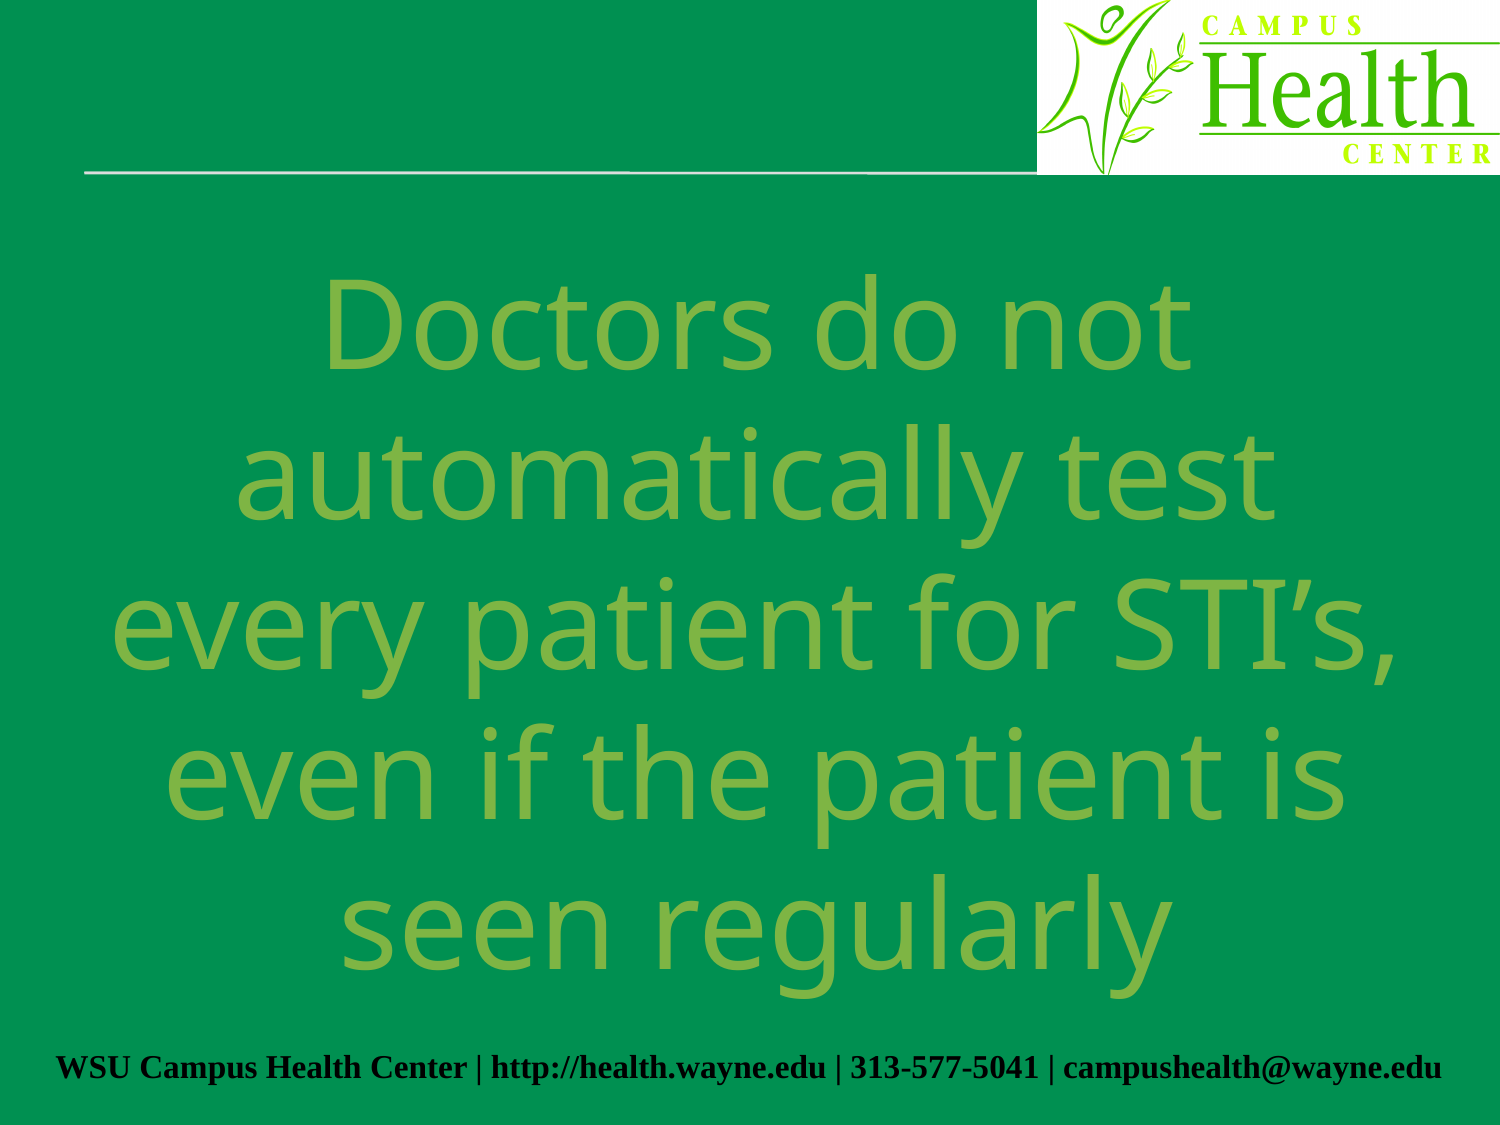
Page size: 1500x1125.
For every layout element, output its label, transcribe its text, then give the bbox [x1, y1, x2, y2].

footer WSU Campus Health Center | http://health.wayne.edu | 313-577-5041 | campushealth@wayne.edu [0, 1037, 1500, 1125]
text_box Doctors do not automatically test every patient for STI’s, even if the patient is seen regularly [74, 237, 1438, 1003]
picture [1037, 0, 1500, 176]
